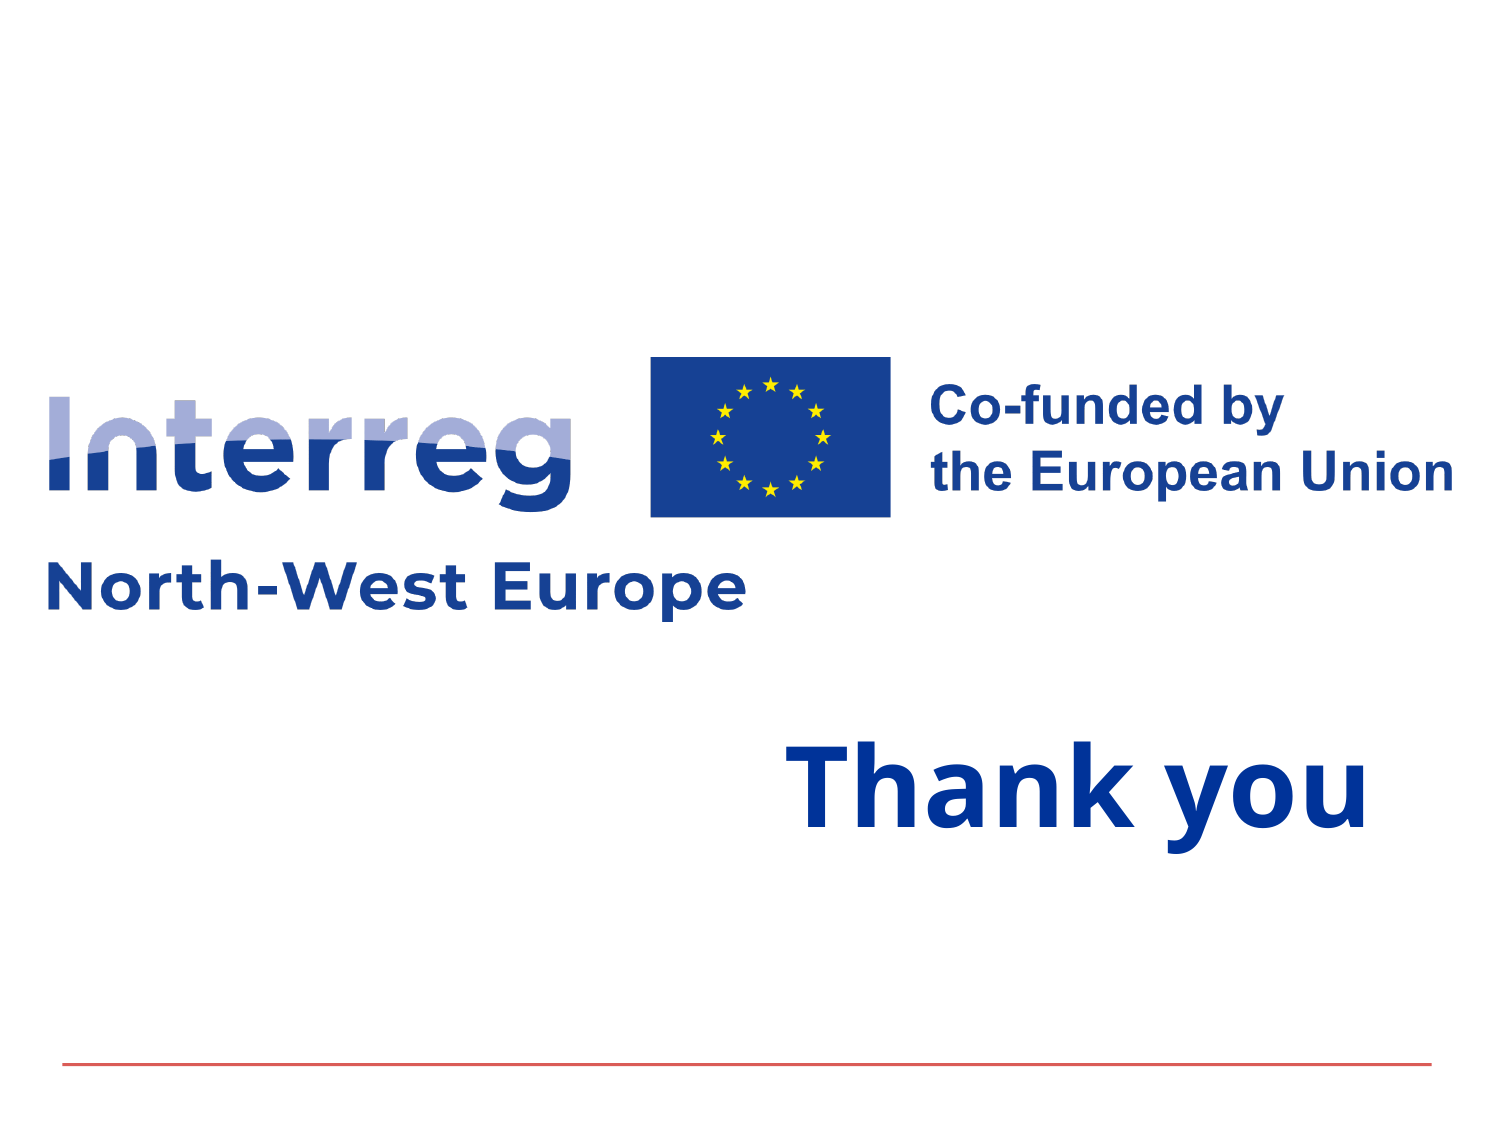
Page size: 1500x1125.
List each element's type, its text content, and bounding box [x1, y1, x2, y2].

text_box Thank you [112, 707, 1388, 854]
picture [48, 357, 1452, 622]
